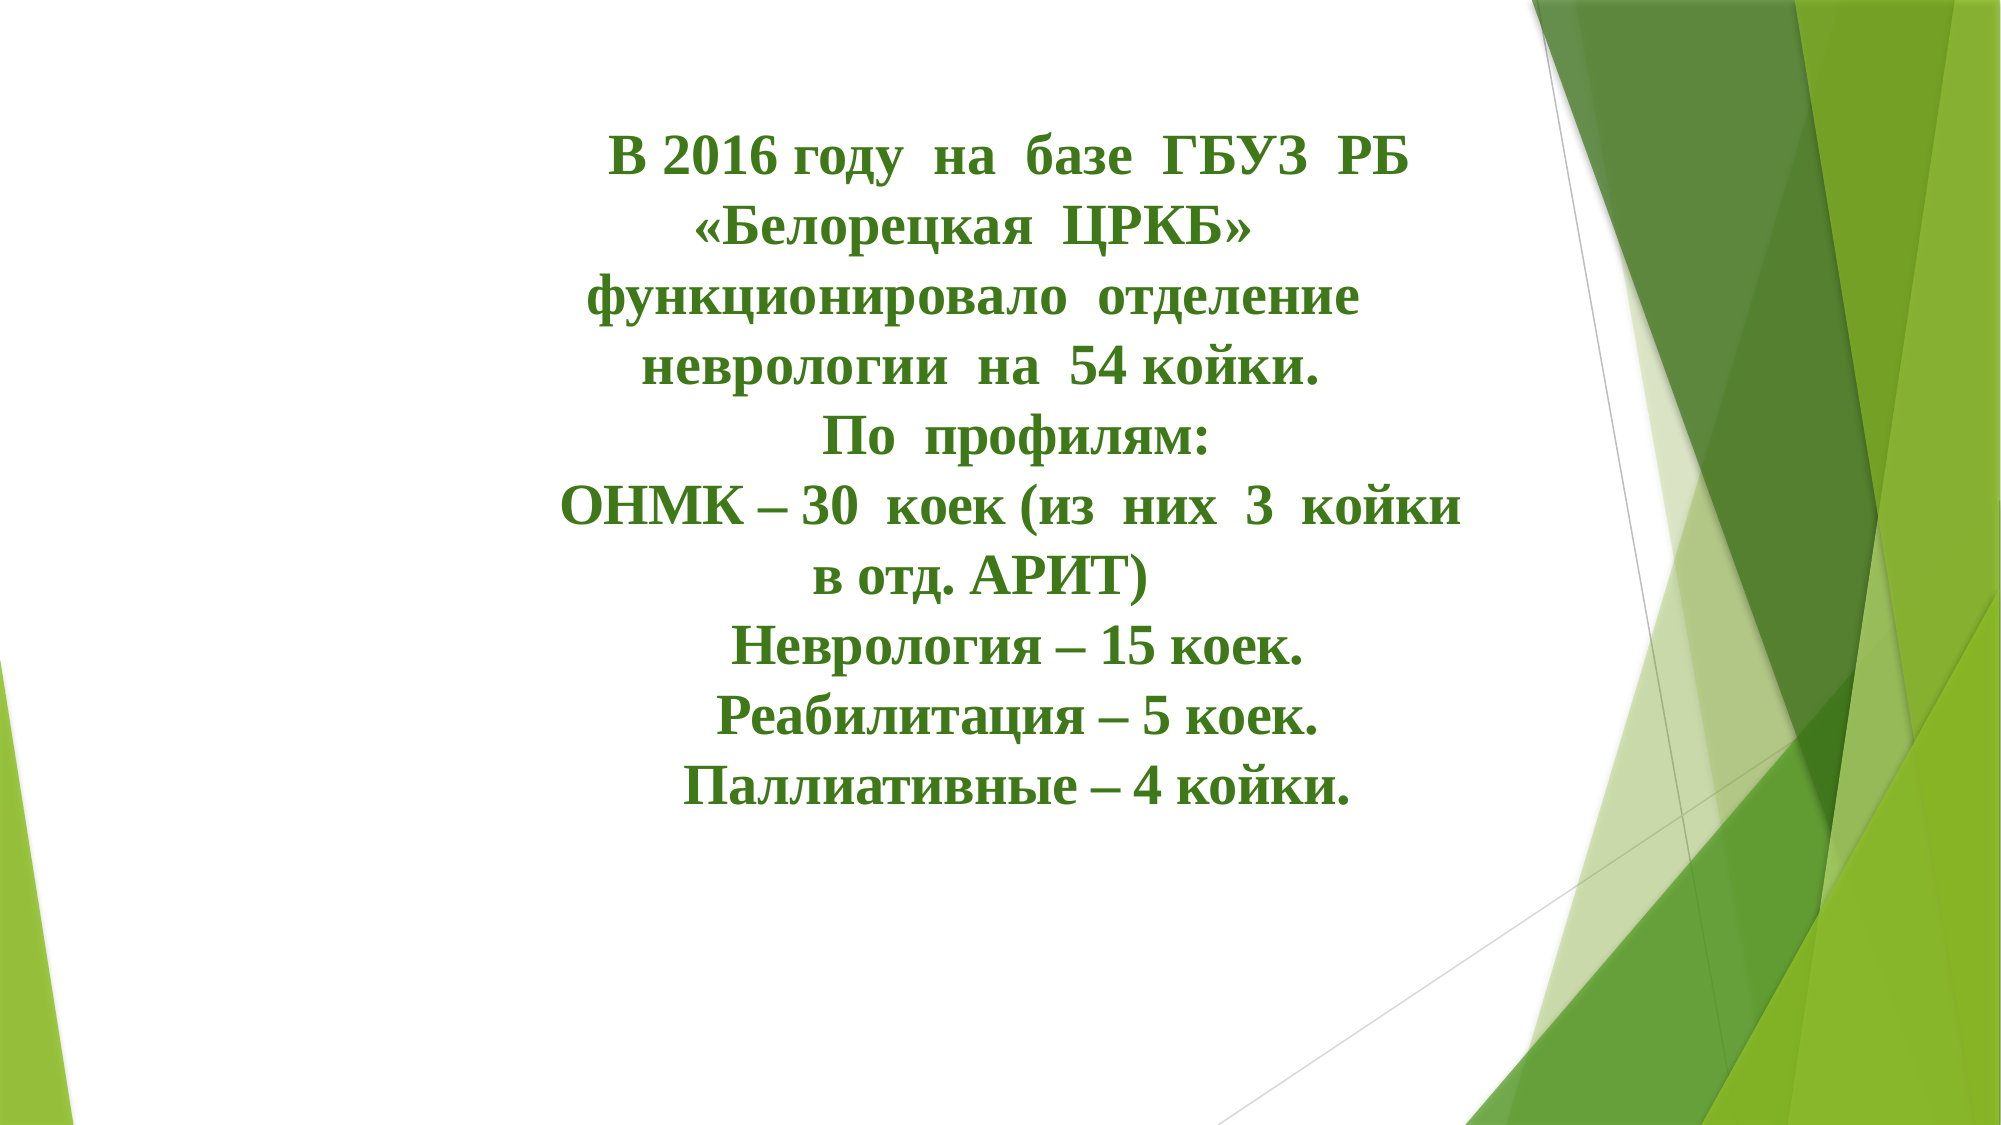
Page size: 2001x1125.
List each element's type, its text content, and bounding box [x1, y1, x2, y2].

text_box В 2016 году на базе ГБУЗ РБ «Белорецкая ЦРКБ» функционировало отделение неврологии на 54 койки. По профилям: ОНМК – 30 коек (из них 3 койки в отд. АРИТ) Неврология – 15 коек. Реабилитация – 5 коек. Паллиативные – 4 койки. [461, 108, 1500, 844]
